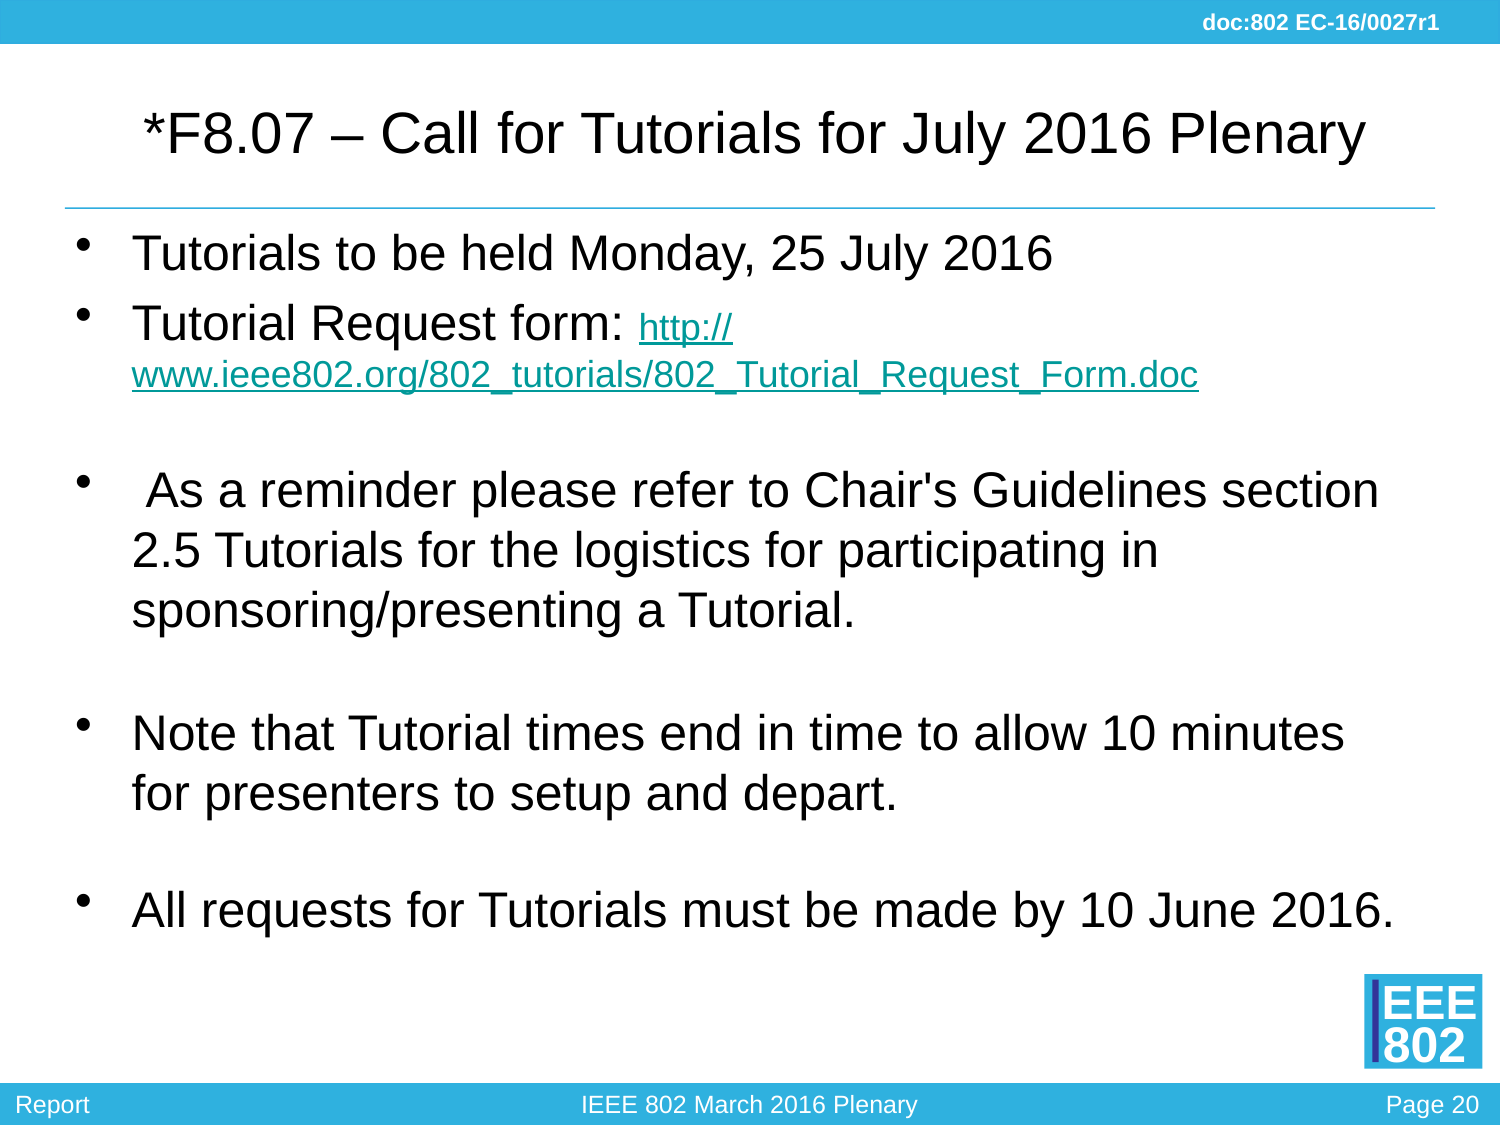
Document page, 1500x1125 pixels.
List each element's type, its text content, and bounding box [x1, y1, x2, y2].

title *F8.07 – Call for Tutorials for July 2016 Plenary [81, 50, 1432, 211]
list Tutorials to be held Monday, 25 July 2016 Tutorial Request form: http://www.ieee802.org/802_tutorials/802_Tutorial_Request_Form.doc As a reminder please refer to Chair's Guidelines section 2.5 Tutorials for the logistics for participating in sponsoring/presenting a Tutorial. Note that Tutorial times end in time to allow 10 minutes for presenters to setup and depart. All requests for Tutorials must be made by 10 June 2016. [60, 212, 1432, 1013]
